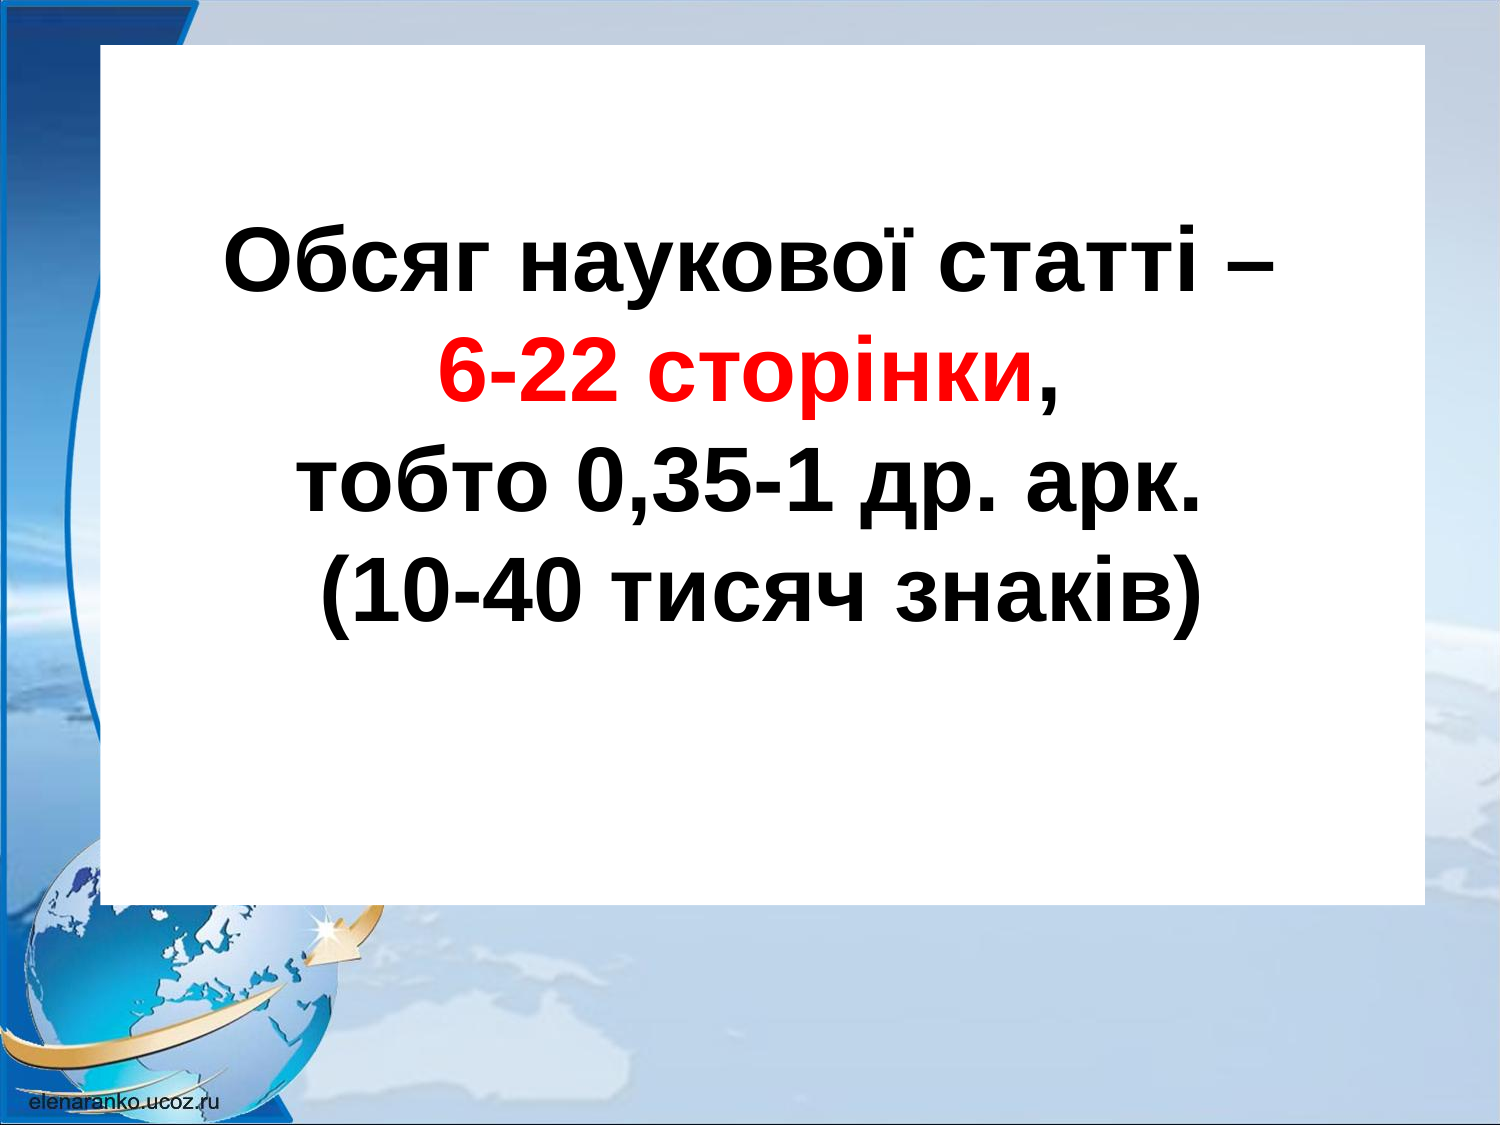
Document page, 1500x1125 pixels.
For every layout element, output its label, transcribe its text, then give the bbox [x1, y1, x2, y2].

picture [0, 0, 1500, 1125]
title Обсяг наукової статті – 6-22 сторінки, тобто 0,35-1 др. арк. (10-40 тисяч знаків) [100, 45, 1425, 906]
